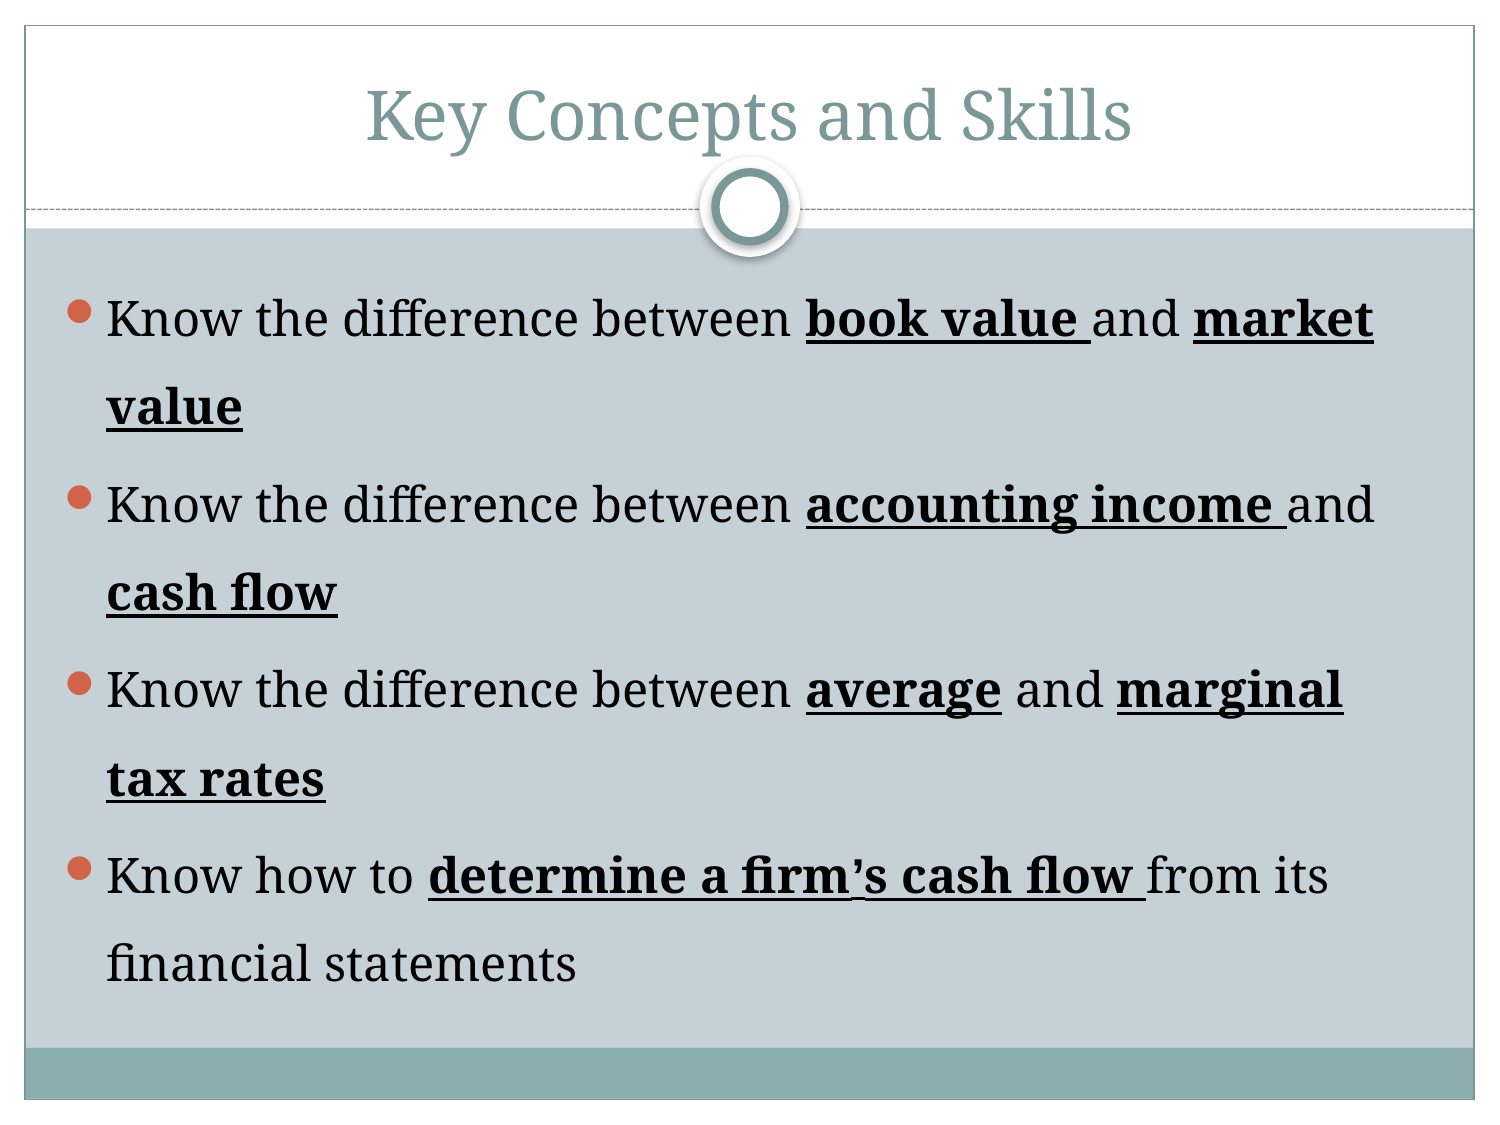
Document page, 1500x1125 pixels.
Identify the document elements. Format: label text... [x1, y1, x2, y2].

list Know the difference between book value and market value Know the difference between accounting income and cash flow Know the difference between average and marginal tax rates Know how to determine a firm’s cash flow from its financial statements [49, 250, 1445, 1001]
title Key Concepts and Skills [49, 37, 1450, 162]
